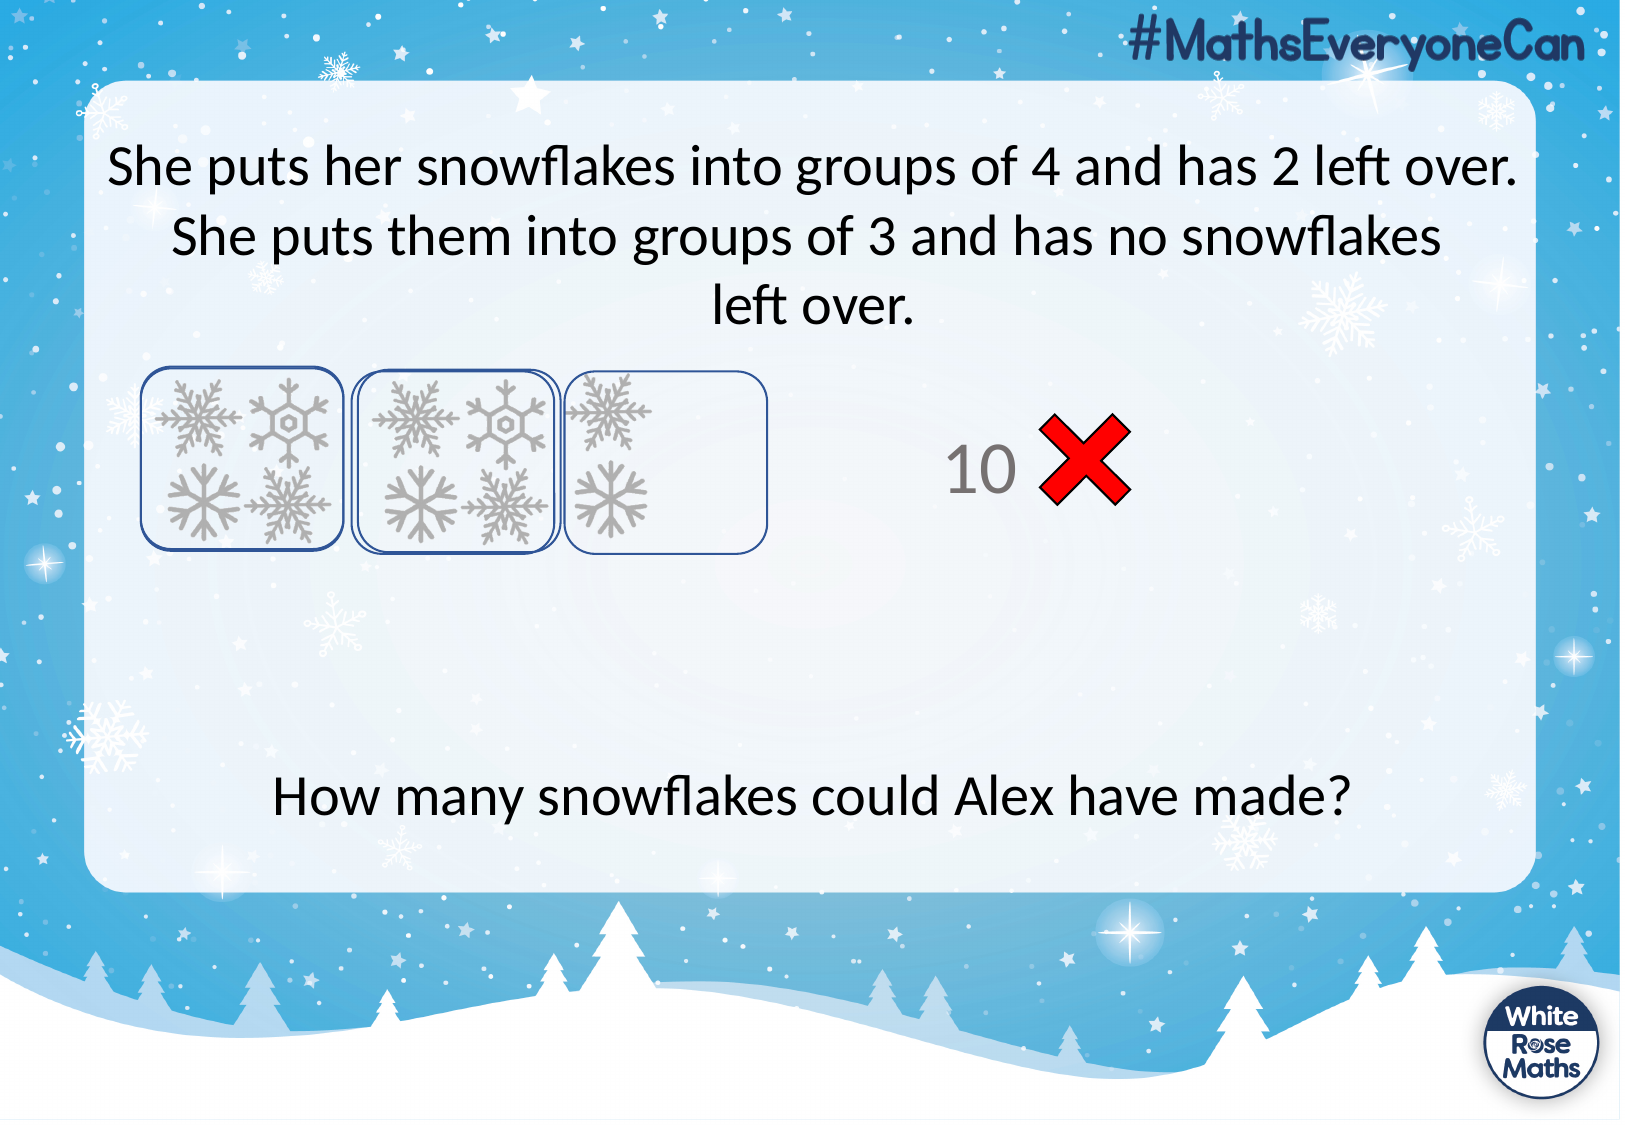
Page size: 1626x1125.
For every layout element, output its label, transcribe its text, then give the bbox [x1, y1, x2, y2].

text_box [1038, 412, 1132, 507]
text_box [139, 393, 153, 545]
text_box 10 [926, 411, 1402, 516]
text_box She puts her snowflakes into groups of 4 and has 2 left over. She puts them into groups of 3 and has no snowflakes left over. How many snowflakes could Alex have made? [66, 119, 1561, 834]
text_box [575, 370, 769, 555]
text_box [350, 382, 370, 553]
picture [0, 0, 1626, 1125]
text_box [336, 375, 345, 454]
